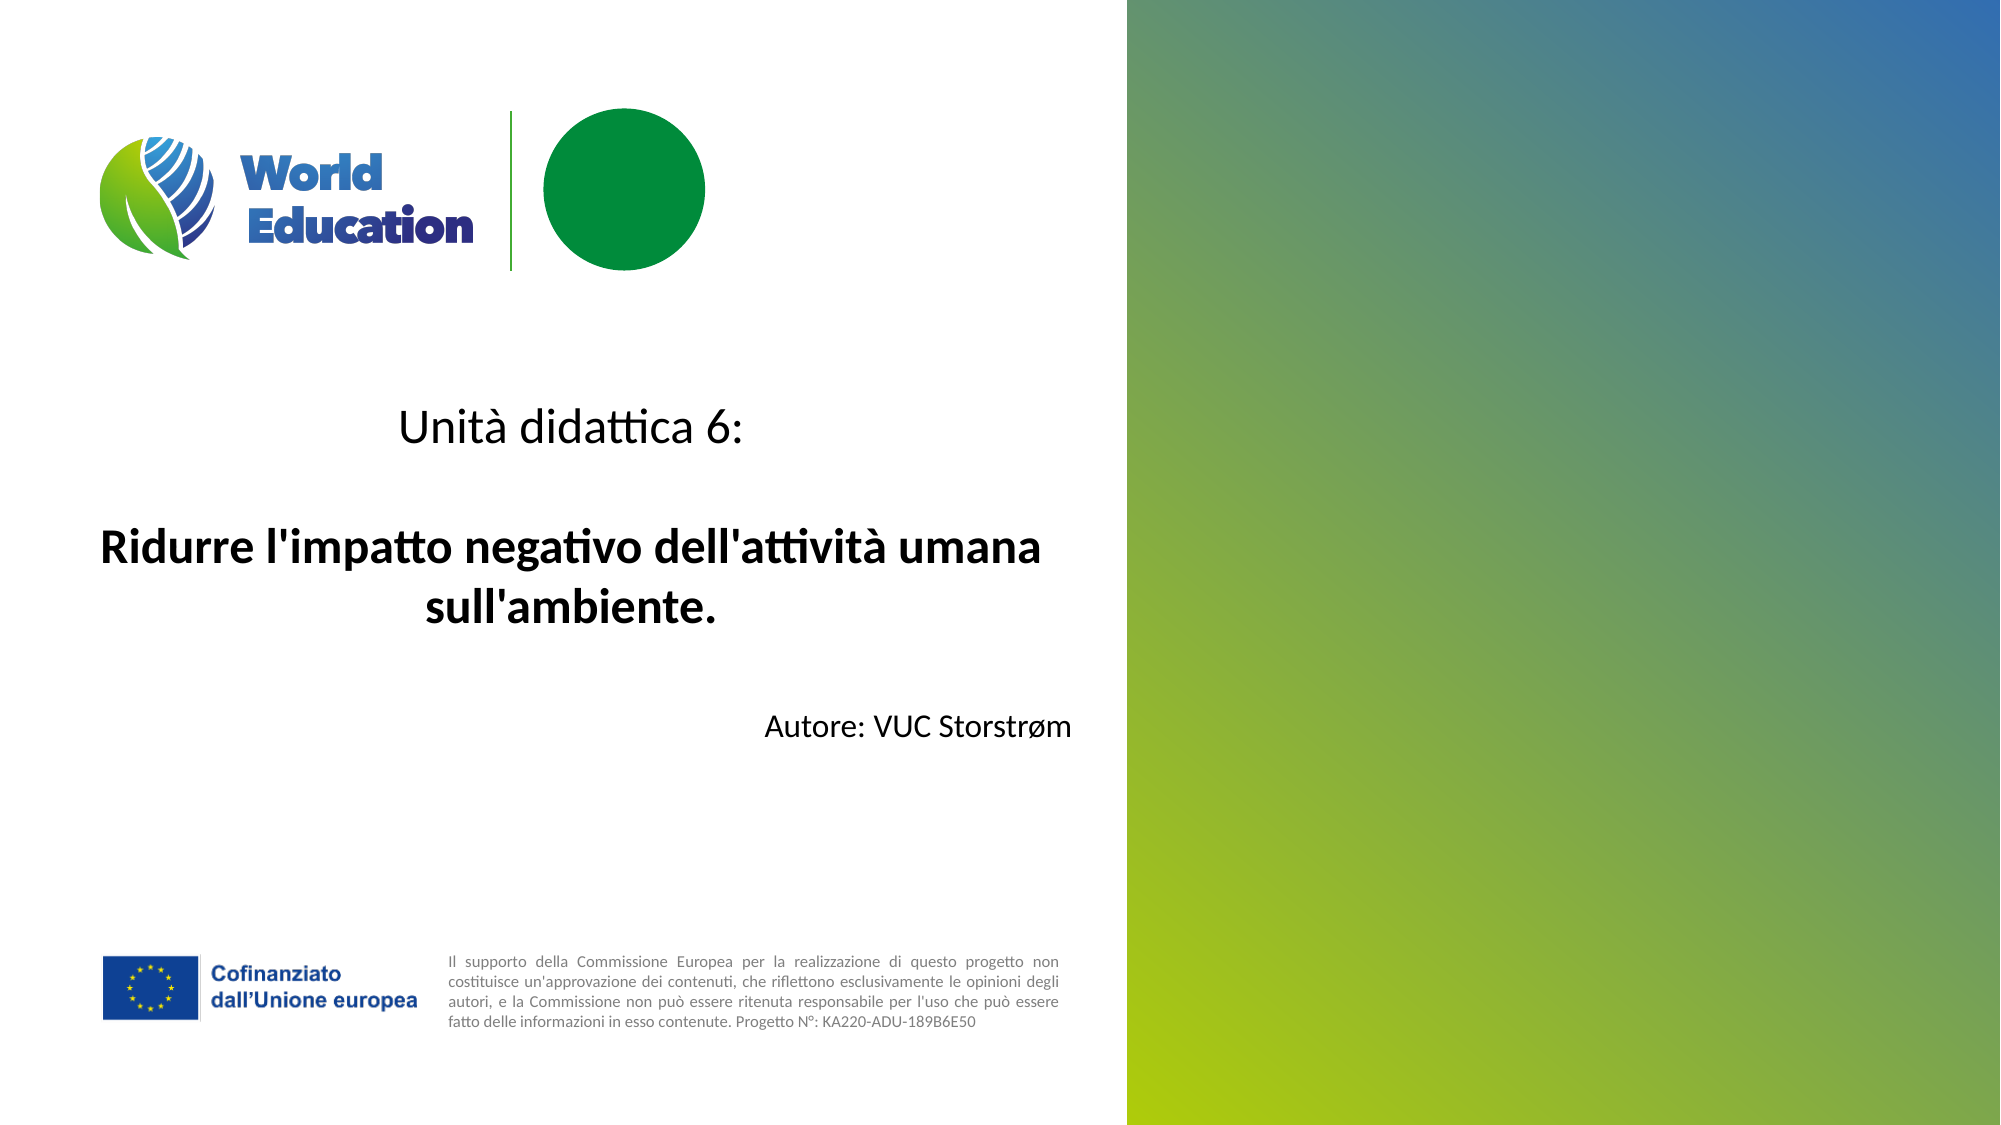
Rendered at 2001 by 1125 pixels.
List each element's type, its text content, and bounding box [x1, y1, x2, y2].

picture [100, 942, 420, 1034]
title · [163, 346, 1121, 855]
picture [99, 137, 473, 260]
text_box Unità didattica 6: Ridurre l'impatto negativo dell'attività umana sull'ambiente. Autore: VUC Storstrøm [55, 386, 1088, 752]
